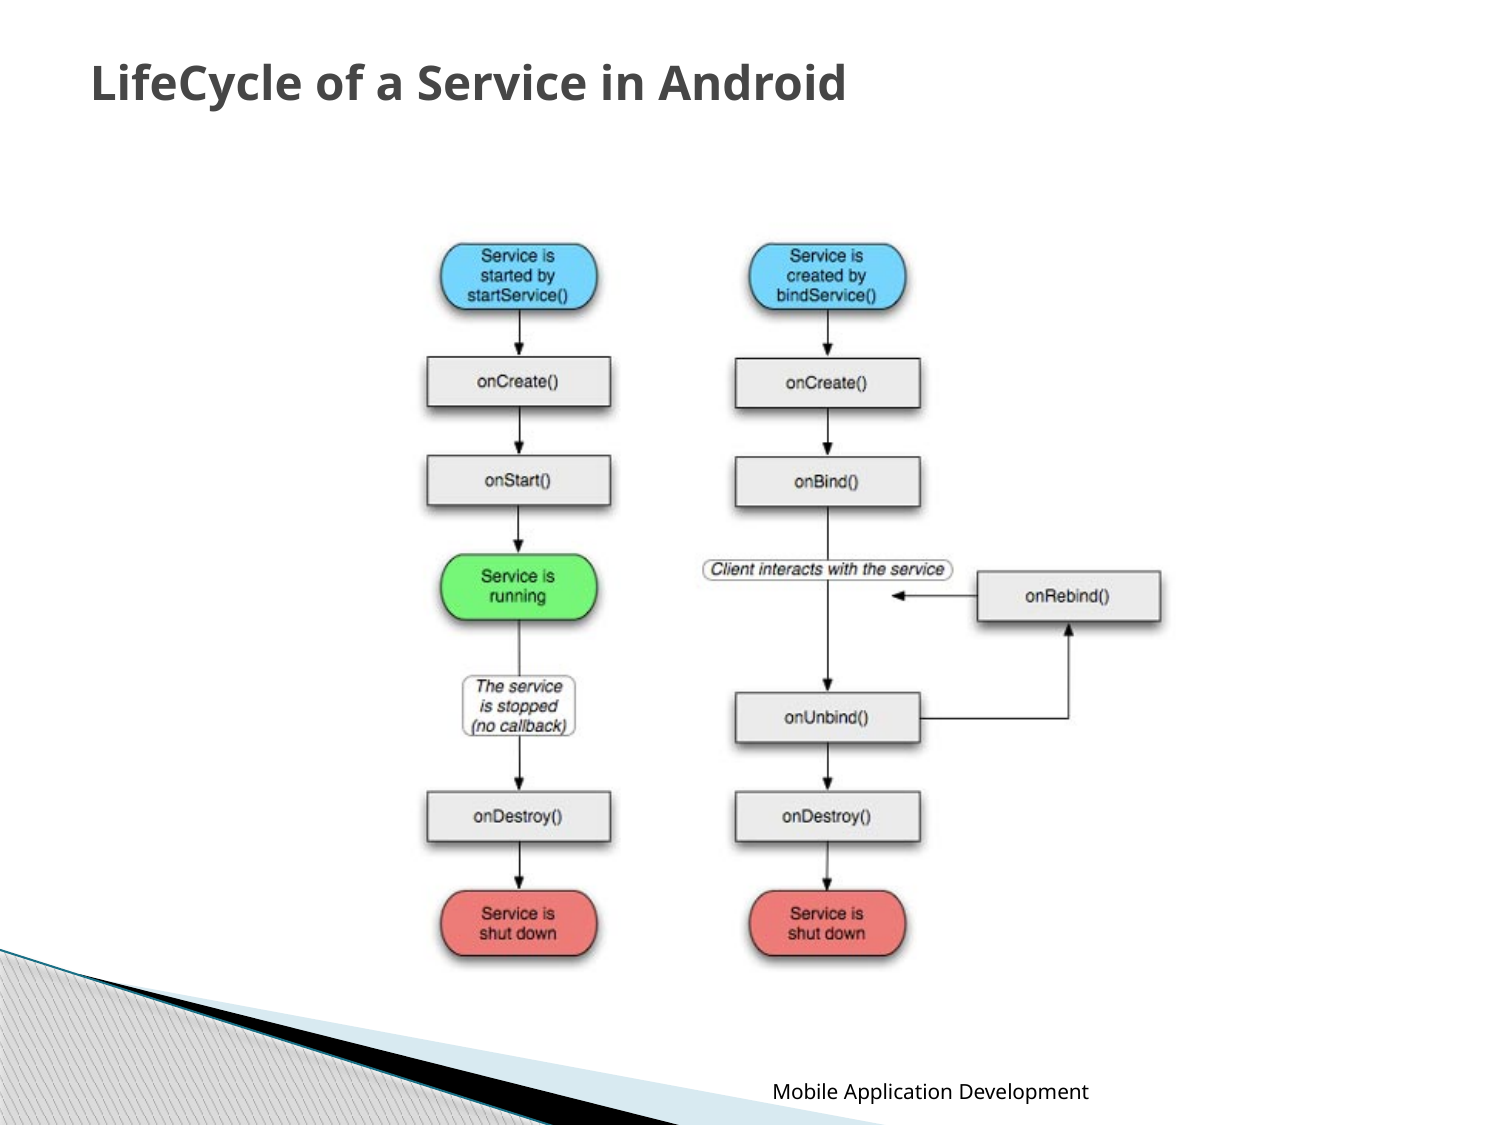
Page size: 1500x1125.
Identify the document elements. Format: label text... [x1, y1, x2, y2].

title LifeCycle of a Service in Android [75, 45, 1425, 233]
picture [399, 221, 1188, 990]
footer Mobile Application Development [718, 1051, 1105, 1112]
